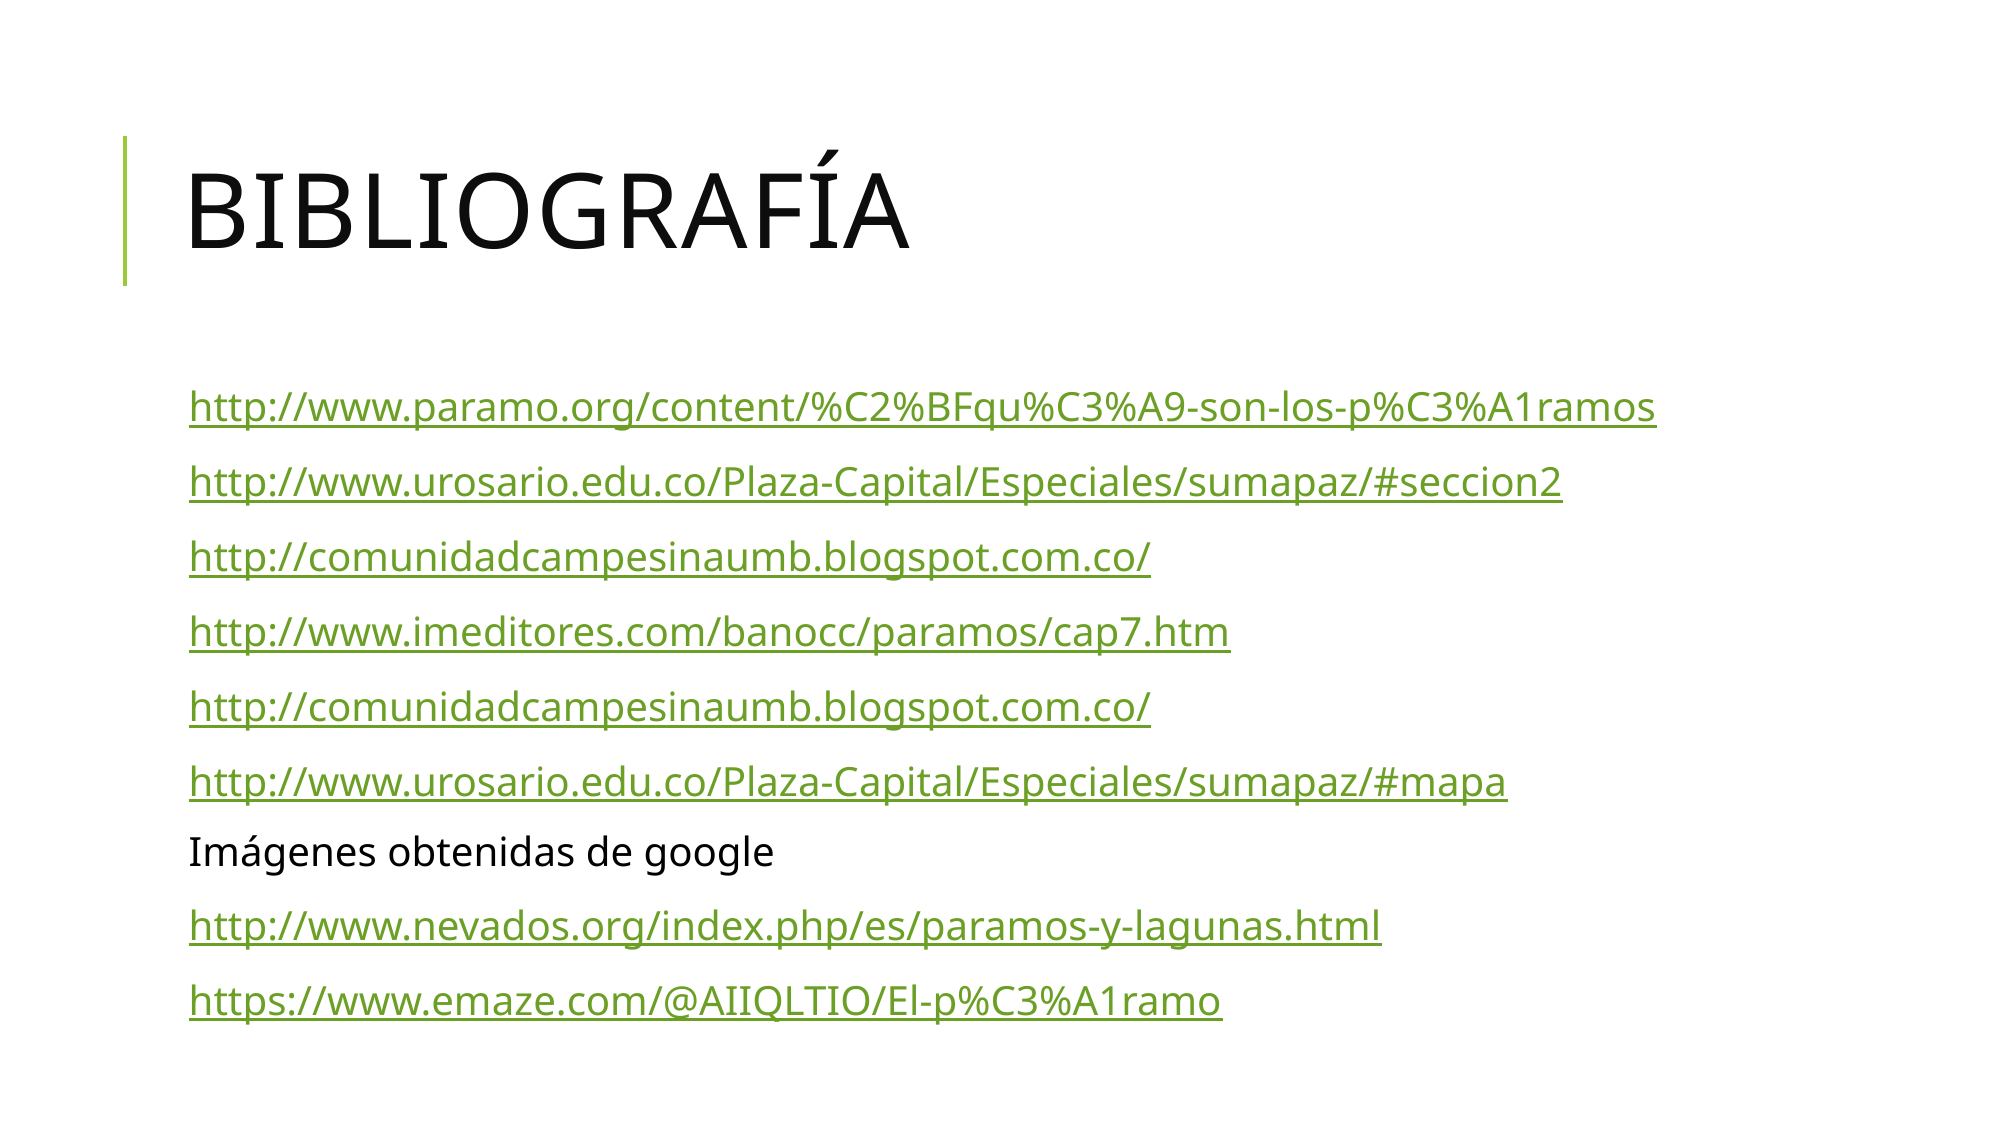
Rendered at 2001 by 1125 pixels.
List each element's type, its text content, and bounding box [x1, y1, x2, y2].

list http://www.paramo.org/content/%C2%BFqu%C3%A9-son-los-p%C3%A1ramos http://www.urosario.edu.co/Plaza-Capital/Especiales/sumapaz/#seccion2 http://comunidadcampesinaumb.blogspot.com.co/ http://www.imeditores.com/banocc/paramos/cap7.htm http://comunidadcampesinaumb.blogspot.com.co/ http://www.urosario.edu.co/Plaza-Capital/Especiales/sumapaz/#mapa Imágenes obtenidas de google http://www.nevados.org/index.php/es/paramos-y-lagunas.html https://www.emaze.com/@AIIQLTIO/El-p%C3%A1ramo [168, 375, 1896, 1035]
title bibliografía [168, 96, 1763, 342]
